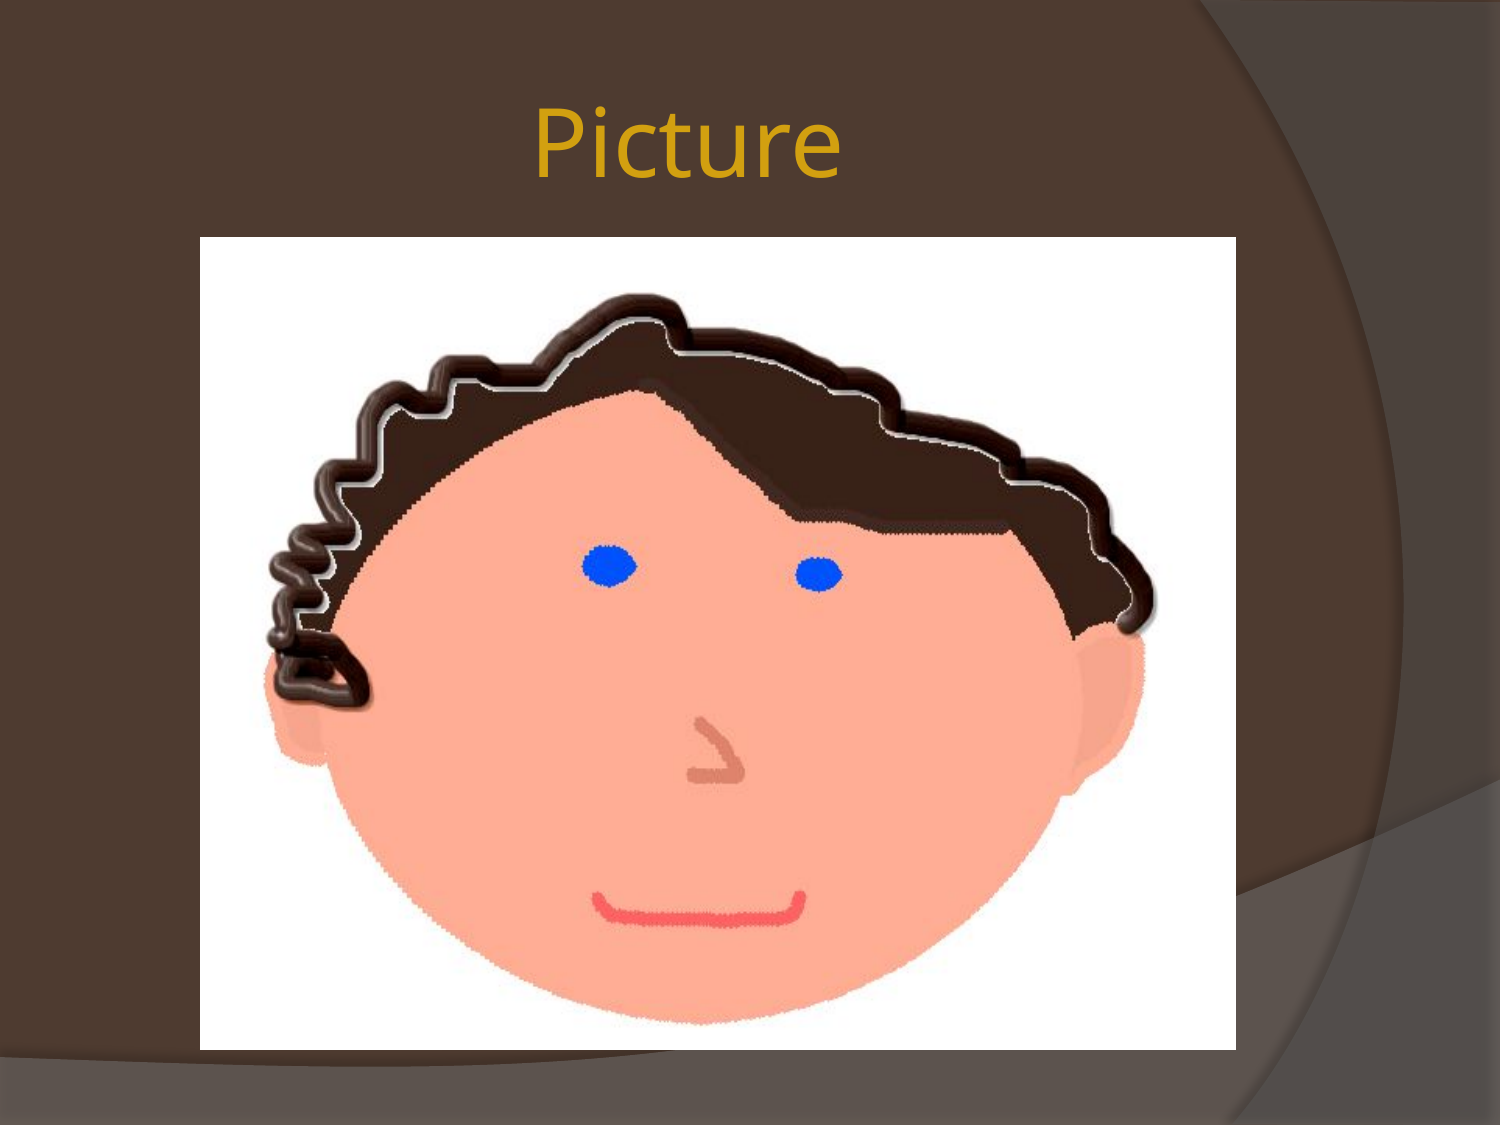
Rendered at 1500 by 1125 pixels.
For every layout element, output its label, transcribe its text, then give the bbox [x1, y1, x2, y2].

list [199, 237, 1236, 1051]
title Picture [75, 45, 1300, 233]
